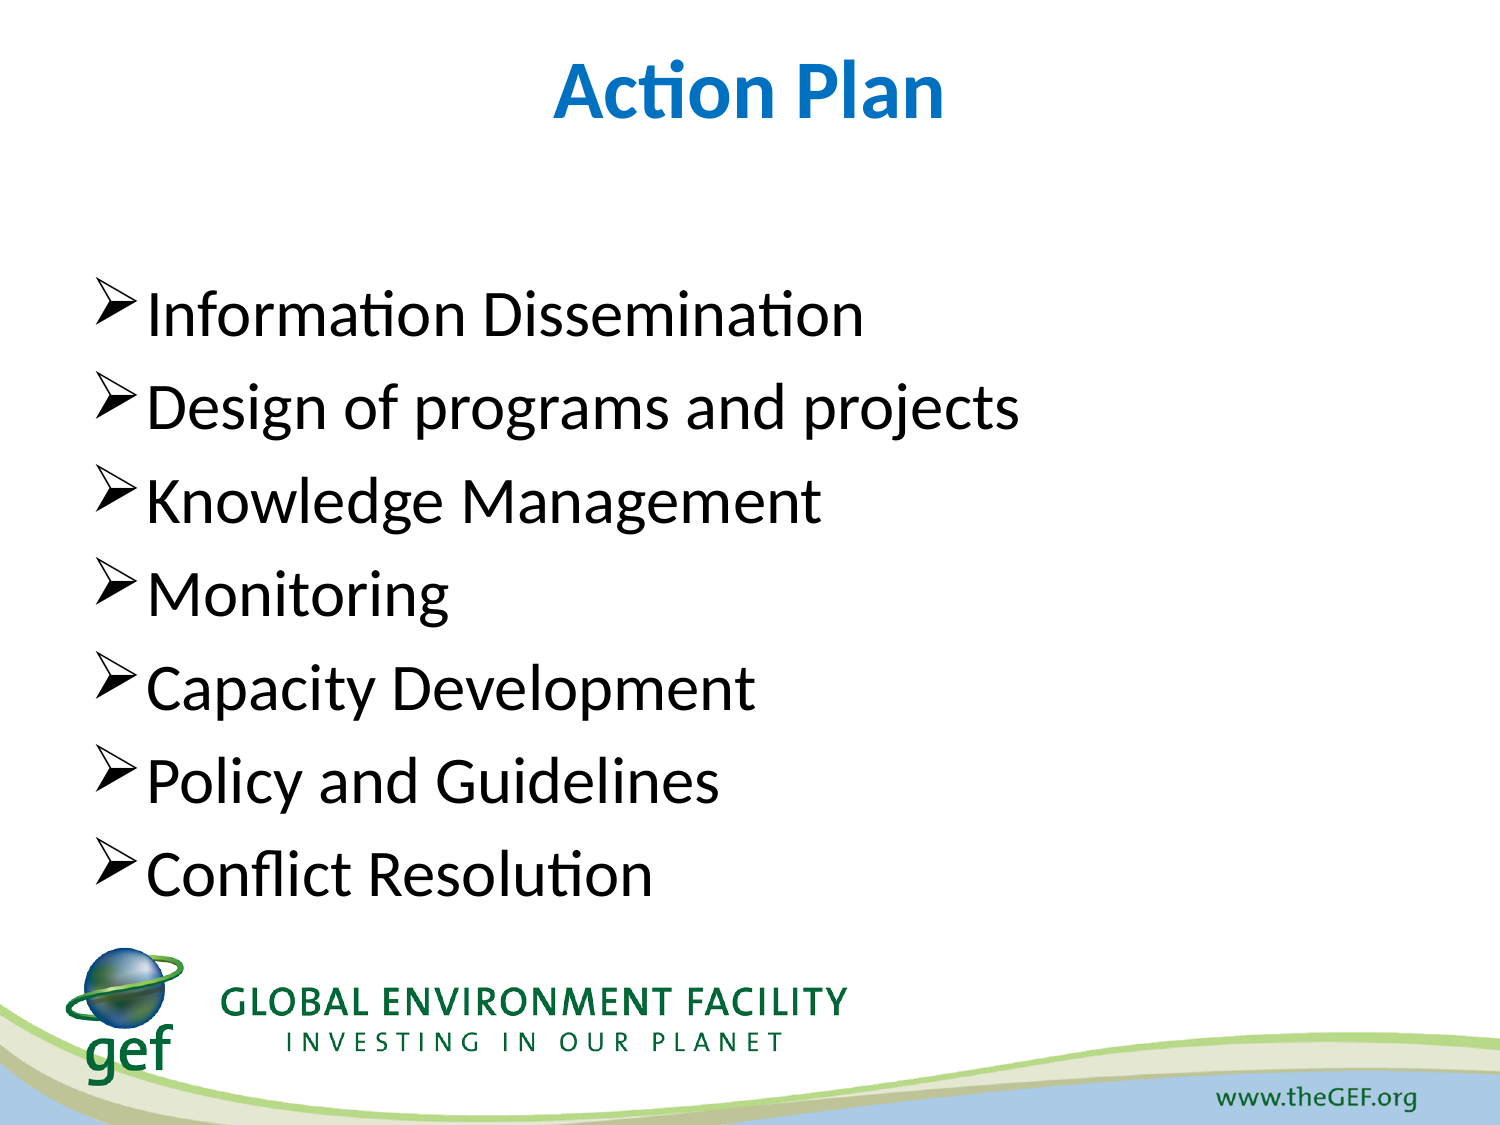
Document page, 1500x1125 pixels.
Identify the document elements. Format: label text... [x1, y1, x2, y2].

title Action Plan [75, 45, 1425, 125]
list Information Dissemination Design of programs and projects Knowledge Management Monitoring Capacity Development Policy and Guidelines Conflict Resolution [75, 262, 1425, 1005]
picture [0, 920, 1500, 1125]
